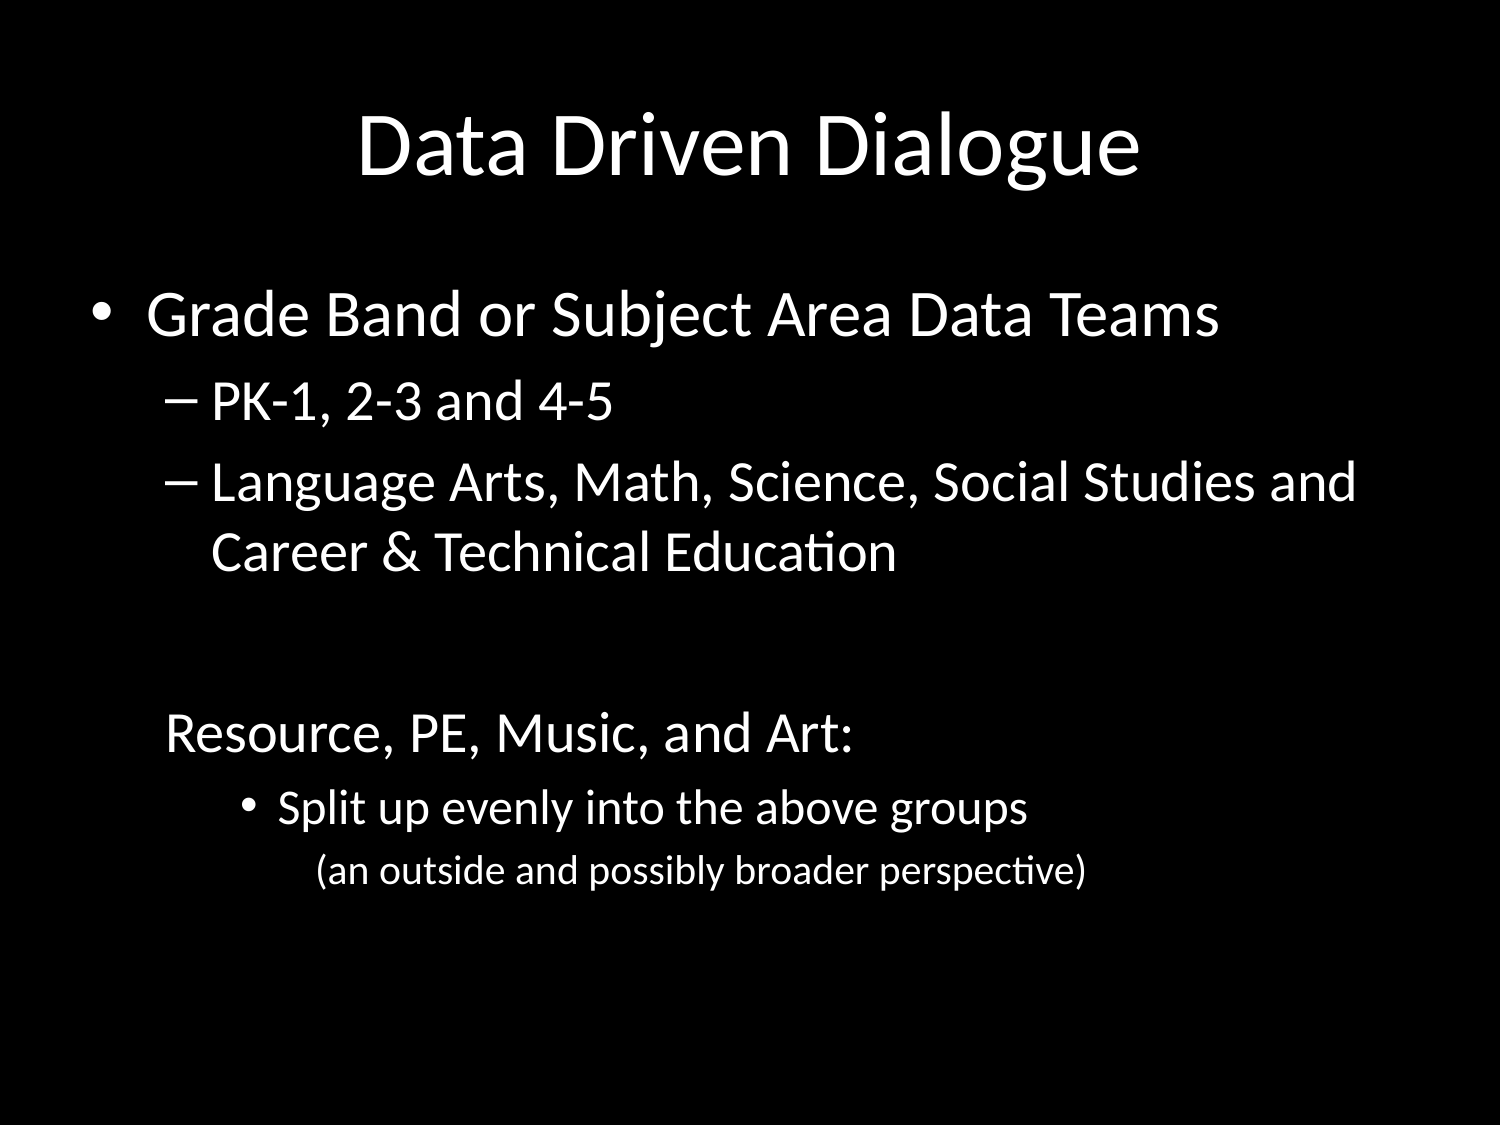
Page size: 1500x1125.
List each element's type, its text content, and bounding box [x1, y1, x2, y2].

title Data Driven Dialogue [75, 45, 1425, 233]
list Grade Band or Subject Area Data Teams PK-1, 2-3 and 4-5 Language Arts, Math, Science, Social Studies and Career & Technical Education Resource, PE, Music, and Art: Split up evenly into the above groups (an outside and possibly broader perspective) [75, 262, 1425, 1005]
